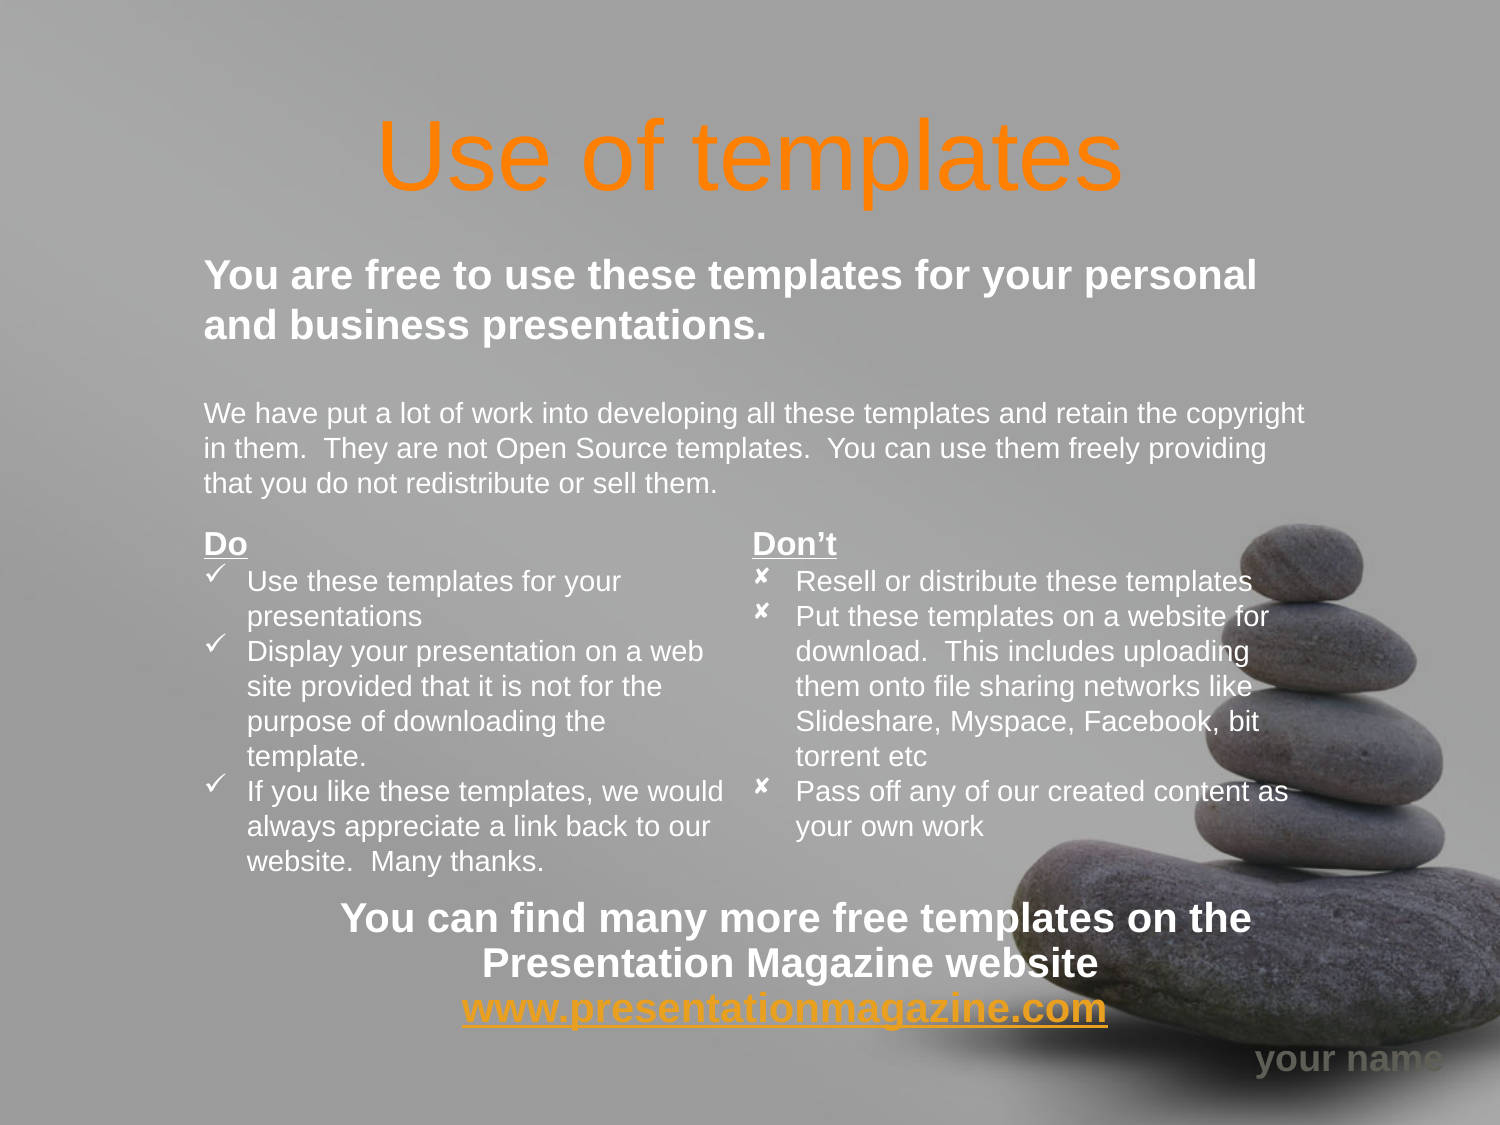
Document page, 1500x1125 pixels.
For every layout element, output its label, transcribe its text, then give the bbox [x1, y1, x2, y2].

text_box Don’t Resell or distribute these templates Put these templates on a website for download. This includes uploading them onto file sharing networks like Slideshare, Myspace, Facebook, bit torrent etc Pass off any of our created content as your own work [737, 515, 1335, 850]
text_box Do Use these templates for your presentations Display your presentation on a web site provided that it is not for the purpose of downloading the template. If you like these templates, we would always appreciate a link back to our website. Many thanks. [188, 515, 749, 889]
picture [0, 0, 1500, 1125]
text_box You can find many more free templates on the Presentation Magazine website www.presentationmagazine.com [171, 889, 1347, 1040]
text_box You are free to use these templates for your personal and business presentations. [188, 240, 1329, 355]
text_box We have put a lot of work into developing all these templates and retain the copyright in them. They are not Open Source templates. You can use them freely providing that you do not redistribute or sell them. [188, 387, 1325, 507]
text_box [88, 208, 1436, 1083]
title Use of templates [75, 45, 1425, 256]
